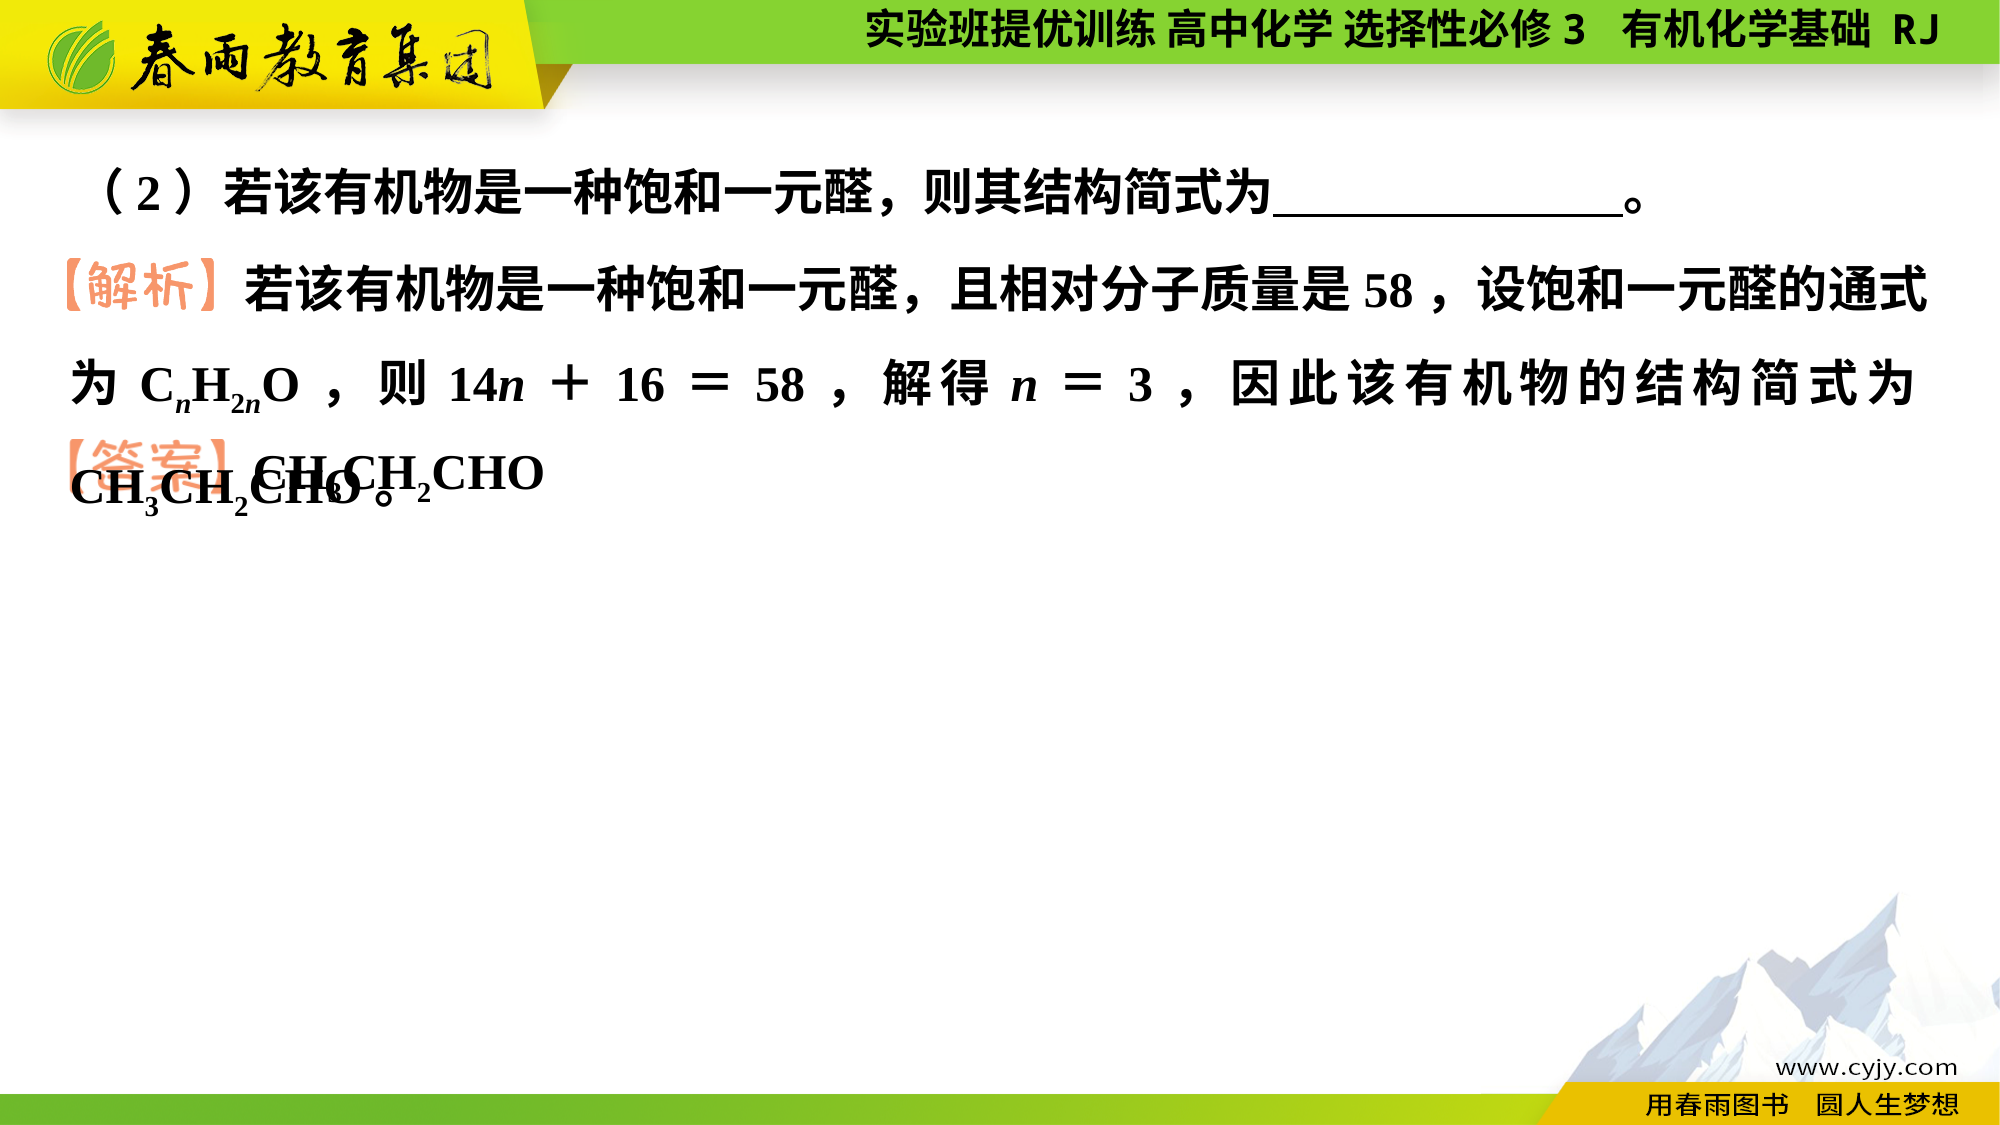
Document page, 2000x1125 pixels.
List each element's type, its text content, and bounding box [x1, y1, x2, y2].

picture [0, 0, 2000, 1125]
text_box CH3CH2CHO [237, 432, 623, 516]
text_box 若该有机物是一种饱和一元醛，且相对分子质量是58，设饱和一元醛的通式为CnH2nO，则14n＋16＝58，解得n＝3，因此该有机物的结构简式为CH3CH2CHO。 [54, 219, 1944, 530]
list （2）若该有机物是一种饱和一元醛，则其结构简式为 。 [59, 122, 1944, 217]
